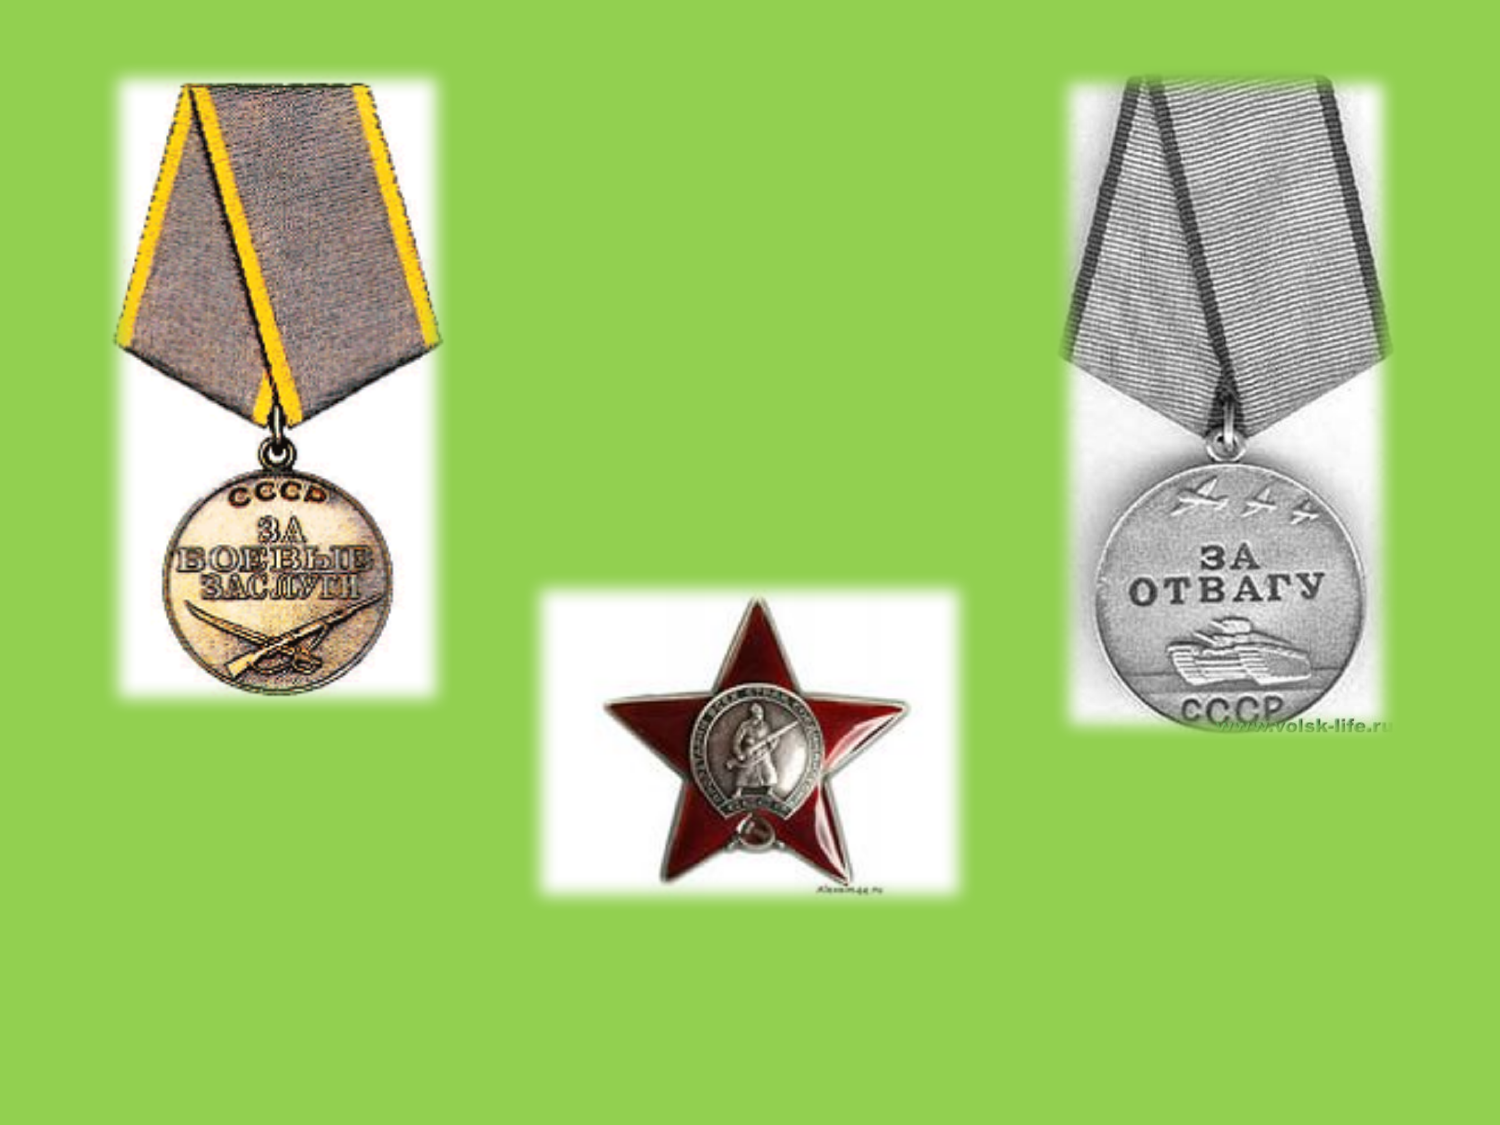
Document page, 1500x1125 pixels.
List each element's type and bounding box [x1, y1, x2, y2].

picture [1051, 66, 1400, 743]
list [100, 59, 455, 716]
picture [522, 571, 977, 913]
